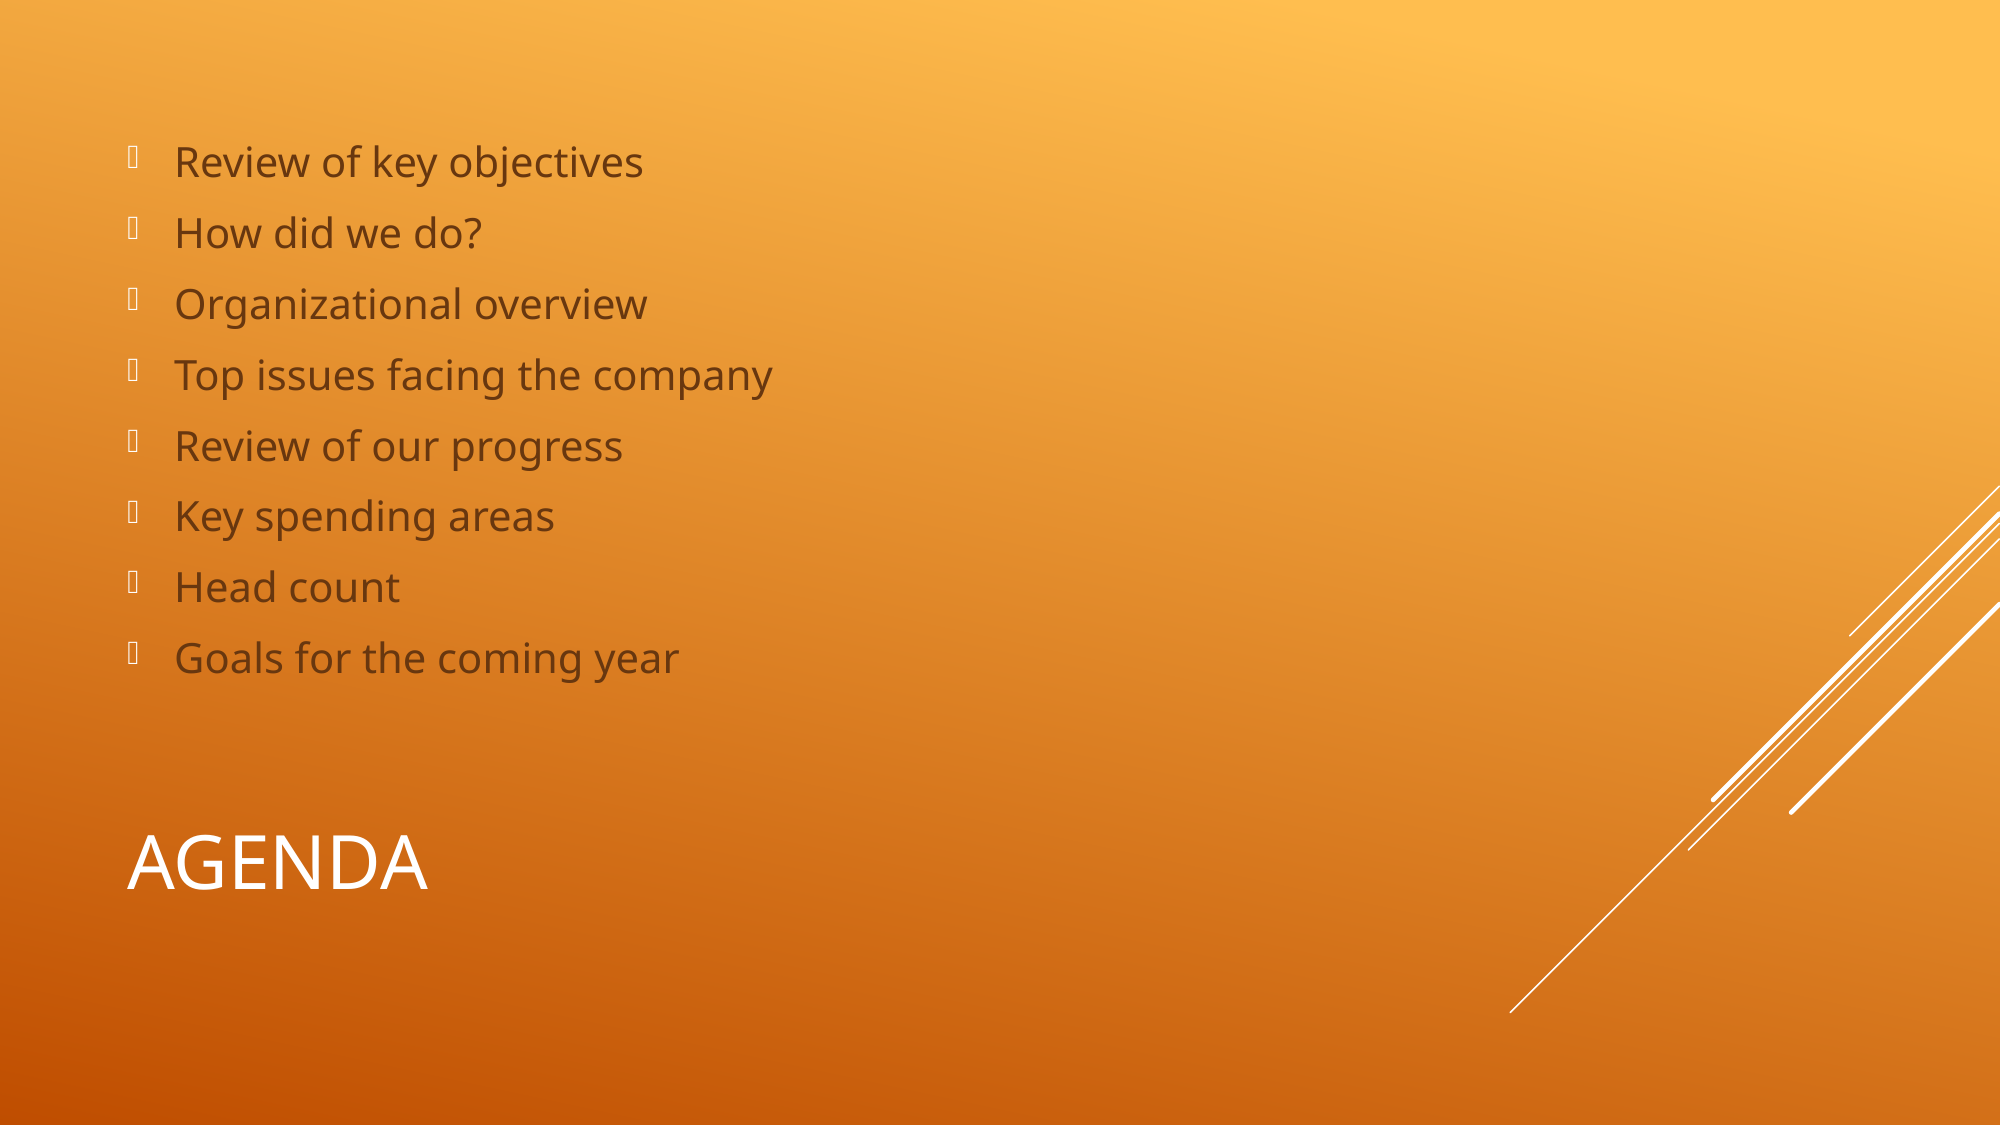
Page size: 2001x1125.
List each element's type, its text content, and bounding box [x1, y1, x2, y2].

title Agenda [112, 736, 1513, 984]
list Review of key objectives How did we do? Organizational overview Top issues facing the company Review of our progress Key spending areas Head count Goals for the coming year [112, 112, 1513, 706]
